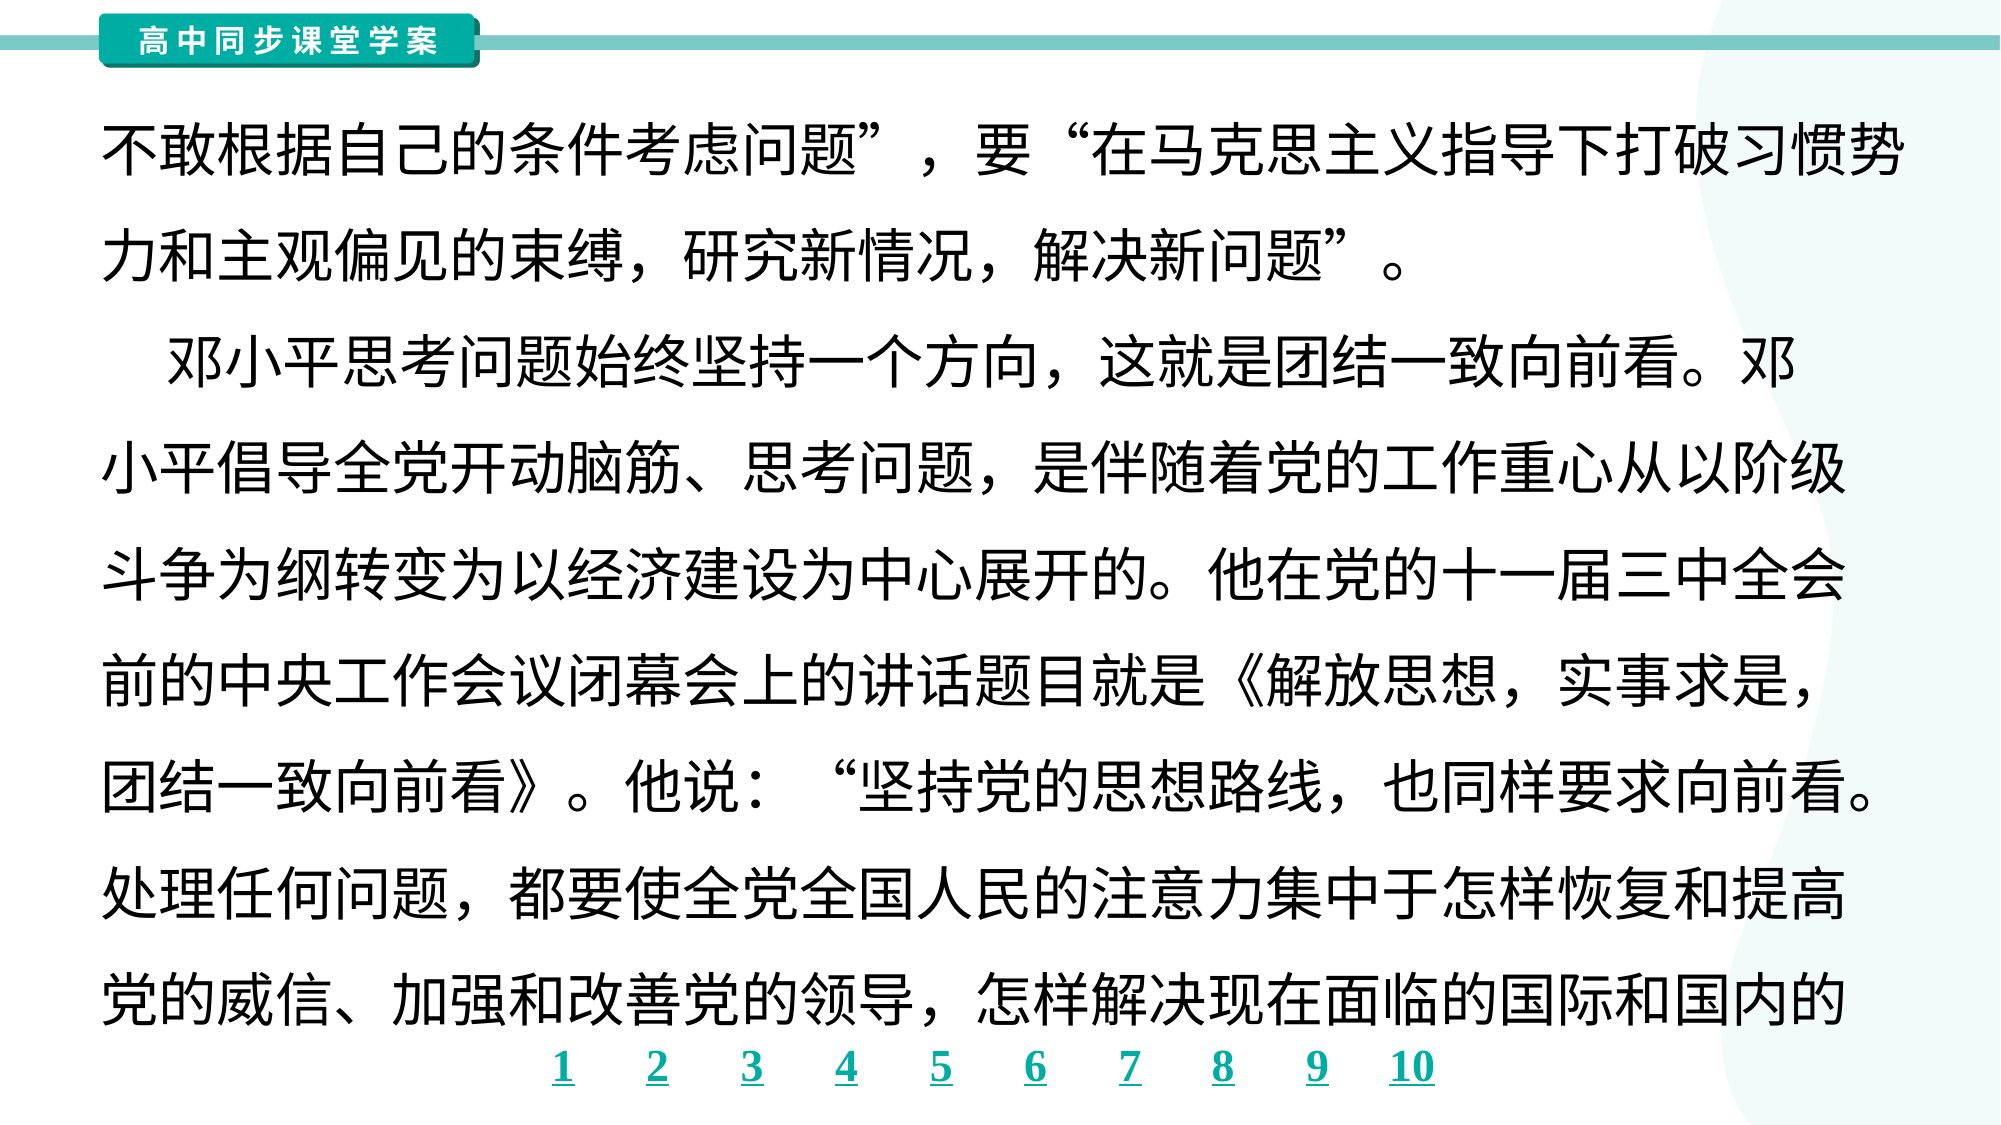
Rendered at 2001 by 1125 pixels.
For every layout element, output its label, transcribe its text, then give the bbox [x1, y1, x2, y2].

text_box 不敢根据自己的条件考虑问题”，要“在马克思主义指导下打破习惯势 力和主观偏见的束缚，研究新情况，解决新问题”。 邓小平思考问题始终坚持一个方向，这就是团结一致向前看。邓 小平倡导全党开动脑筋、思考问题，是伴随着党的工作重心从以阶级 斗争为纲转变为以经济建设为中心展开的。他在党的十一届三中全会 前的中央工作会议闭幕会上的讲话题目就是《解放思想，实事求是， 团结一致向前看》。他说：“坚持党的思想路线，也同样要求向前看。 处理任何问题，都要使全党全国人民的注意力集中于怎样恢复和提高 党的威信、加强和改善党的领导，怎样解决现在面临的国际和国内的 [100, 76, 1899, 1033]
picture [0, 0, 2000, 1125]
